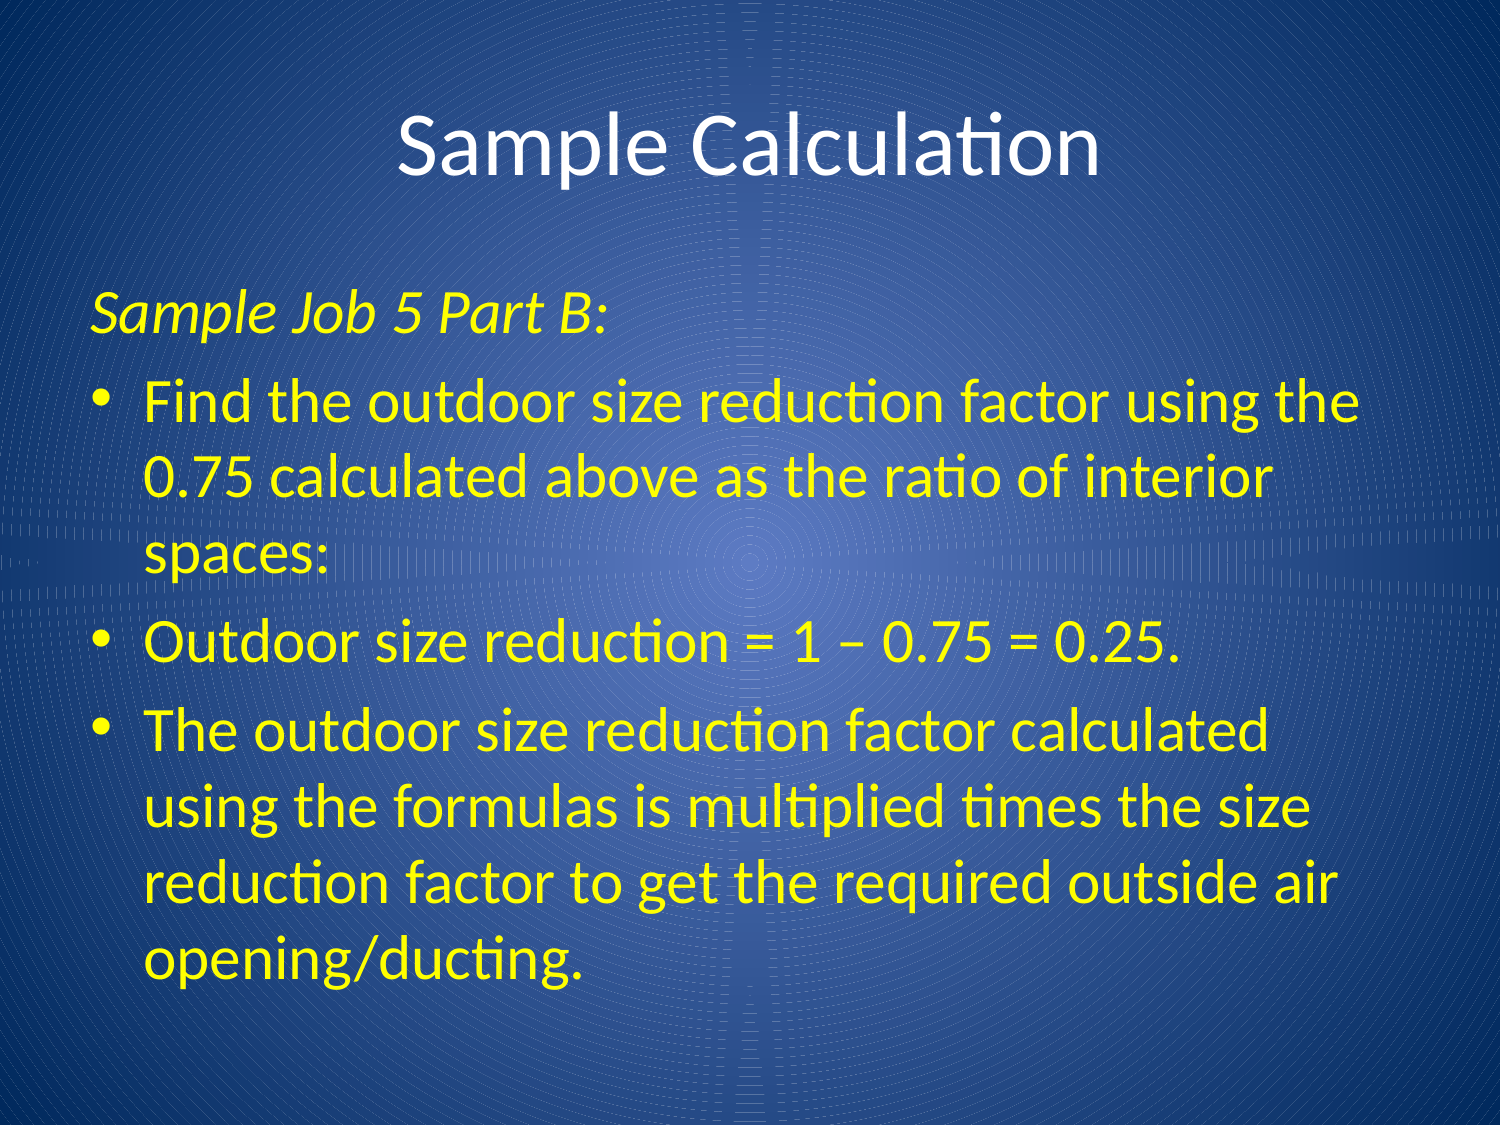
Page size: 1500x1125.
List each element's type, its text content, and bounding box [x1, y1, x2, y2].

title Sample Calculation [75, 45, 1425, 233]
list Sample Job 5 Part B: Find the outdoor size reduction factor using the 0.75 calculated above as the ratio of interior spaces: Outdoor size reduction = 1 – 0.75 = 0.25. The outdoor size reduction factor calculated using the formulas is multiplied times the size reduction factor to get the required outside air opening/ducting. [75, 262, 1425, 1005]
